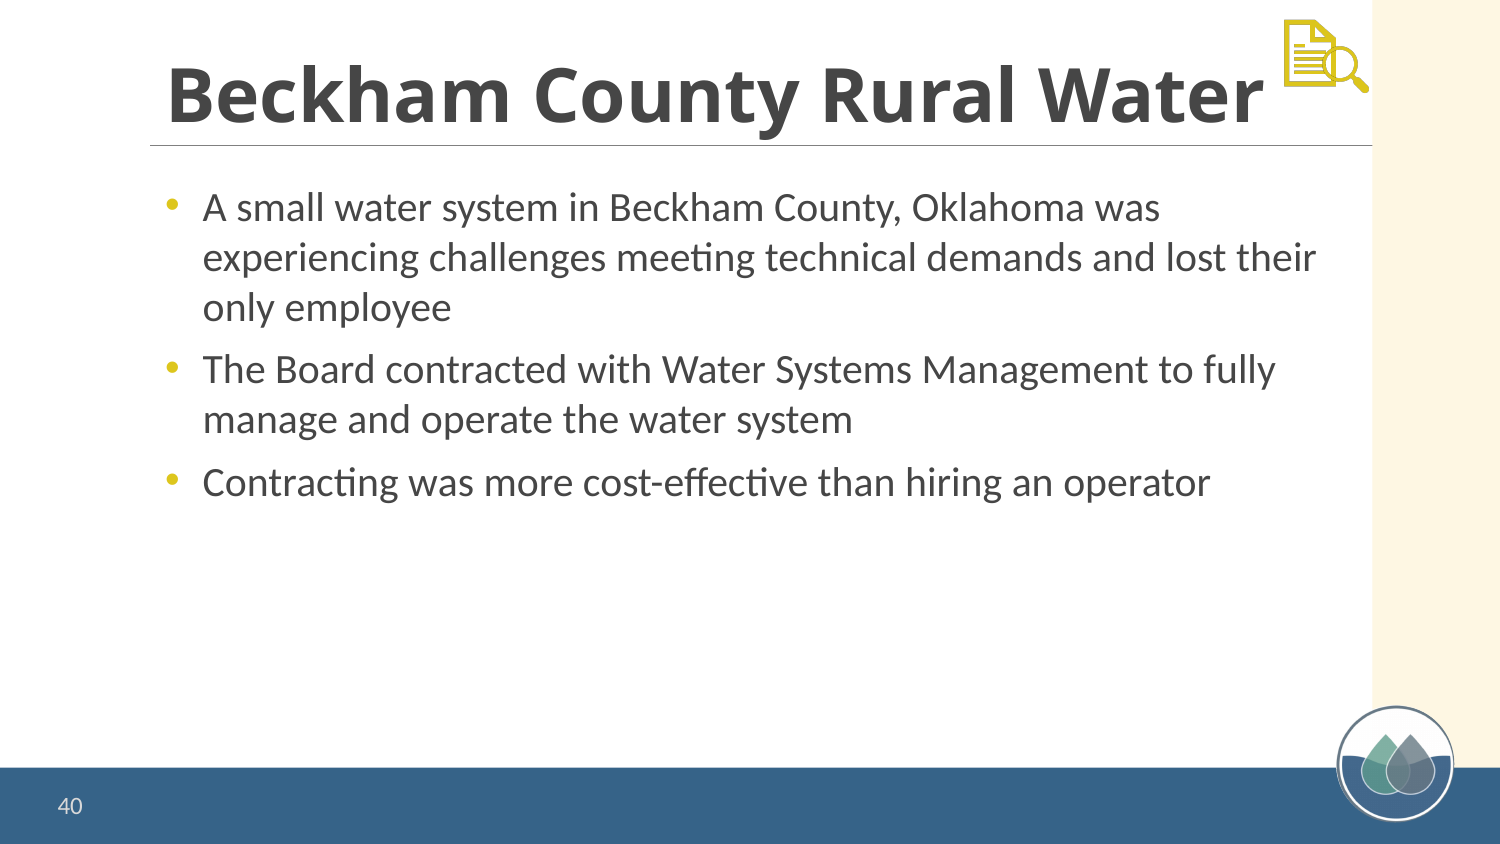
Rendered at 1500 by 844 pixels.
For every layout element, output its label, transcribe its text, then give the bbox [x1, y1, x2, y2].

slide_number 40 [16, 782, 124, 828]
title Beckham County Rural Water [150, 21, 1373, 146]
list A small water system in Beckham County, Oklahoma was experiencing challenges meeting technical demands and lost their only employee The Board contracted with Water Systems Management to fully manage and operate the water system Contracting was more cost-effective than hiring an operator [150, 171, 1373, 760]
picture [1270, 13, 1350, 21]
